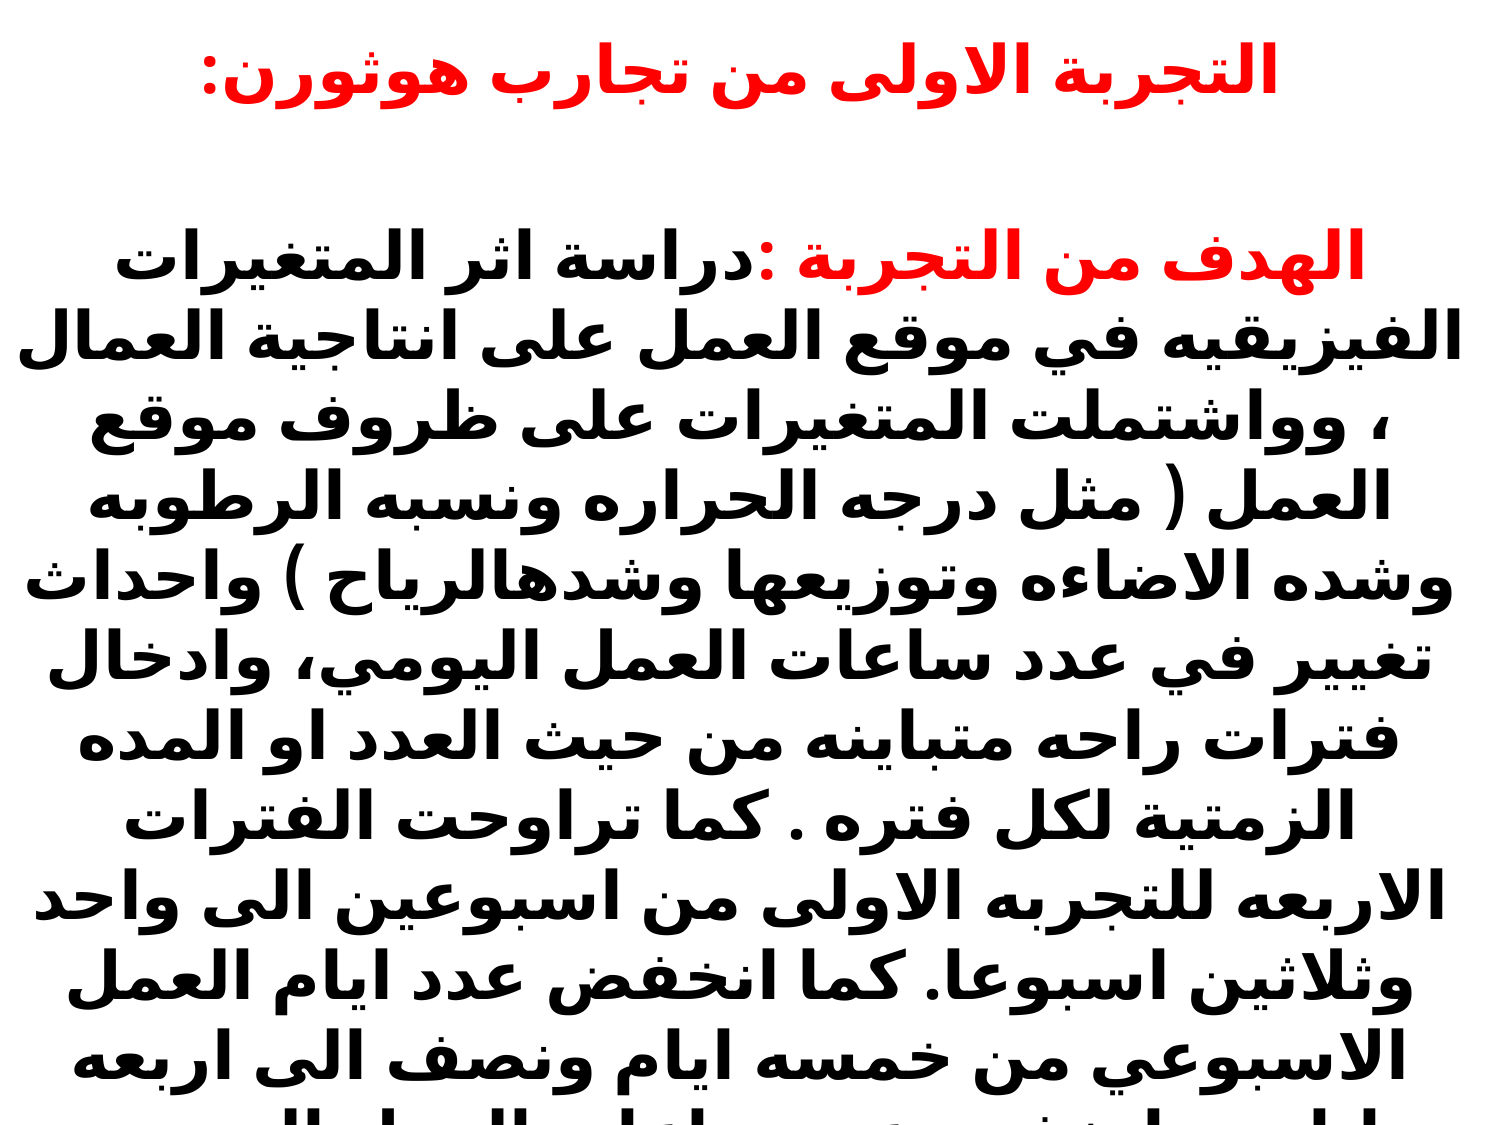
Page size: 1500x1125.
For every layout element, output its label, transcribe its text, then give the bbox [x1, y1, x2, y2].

subtitle التجربة الاولى من تجارب هوثورن: الهدف من التجربة :دراسة اثر المتغيرات الفيزيقيه في موقع العمل على انتاجية العمال ، وواشتملت المتغيرات على ظروف موقع العمل ( مثل درجه الحراره ونسبه الرطوبه وشده الاضاءه وتوزيعها وشدهالرياح ) واحداث تغيير في عدد ساعات العمل اليومي، وادخال فترات راحه متباينه من حيث العدد او المده الزمتية لكل فتره . كما تراوحت الفترات الاربعه للتجربه الاولى من اسبوعين الى واحد وثلاثين اسبوعا. كما انخفض عدد ايام العمل الاسبوعي من خمسه ايام ونصف الى اربعه ايام . وانخفض عدد ساعات العمل اليومي وفيما يختص بفترات الراحه فقد تراوحت الى الى ست فترات تتخلل ساعات العمل اليومي . [0, 19, 1483, 1125]
